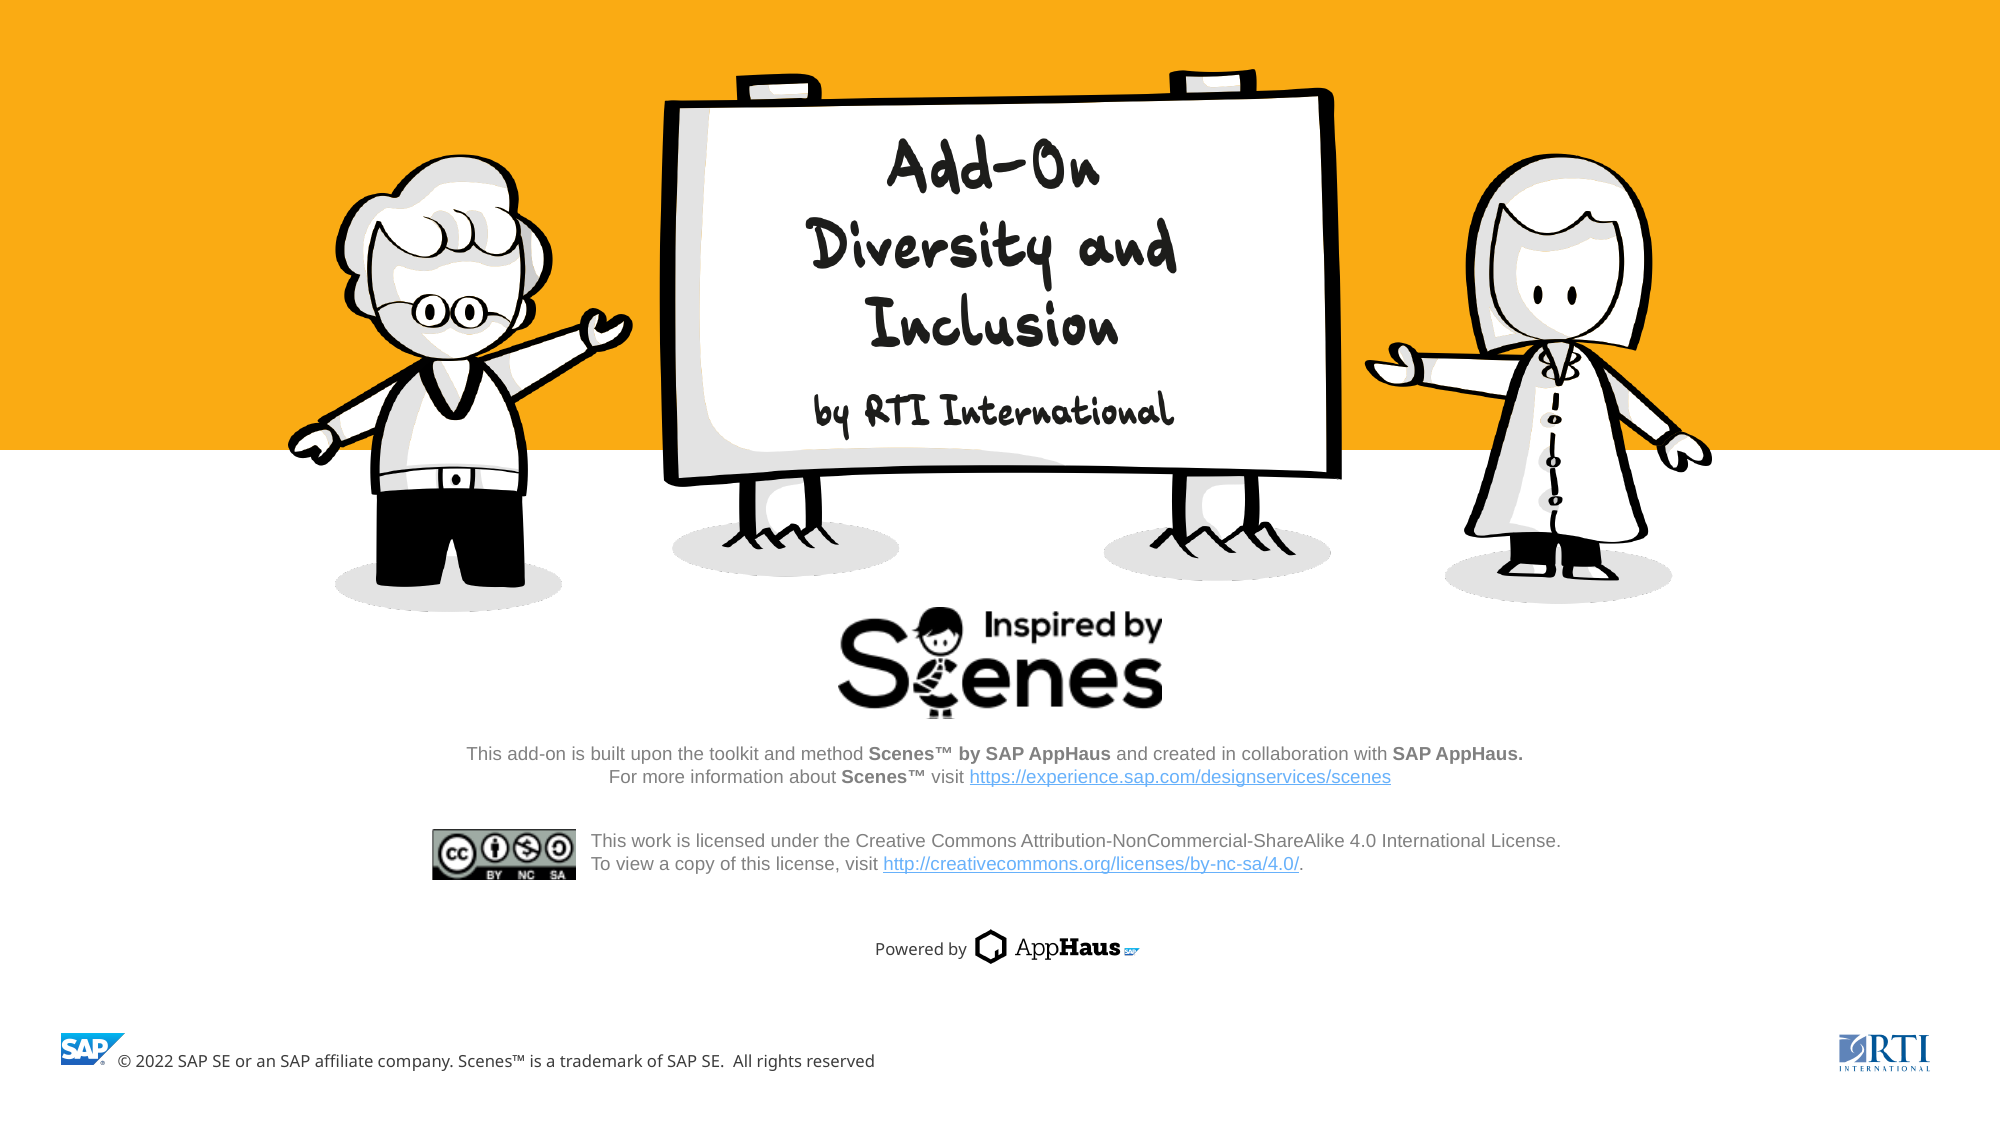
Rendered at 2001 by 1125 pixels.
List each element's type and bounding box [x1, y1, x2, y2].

picture [288, 69, 1712, 612]
picture [61, 1035, 125, 1065]
picture [975, 929, 1140, 964]
